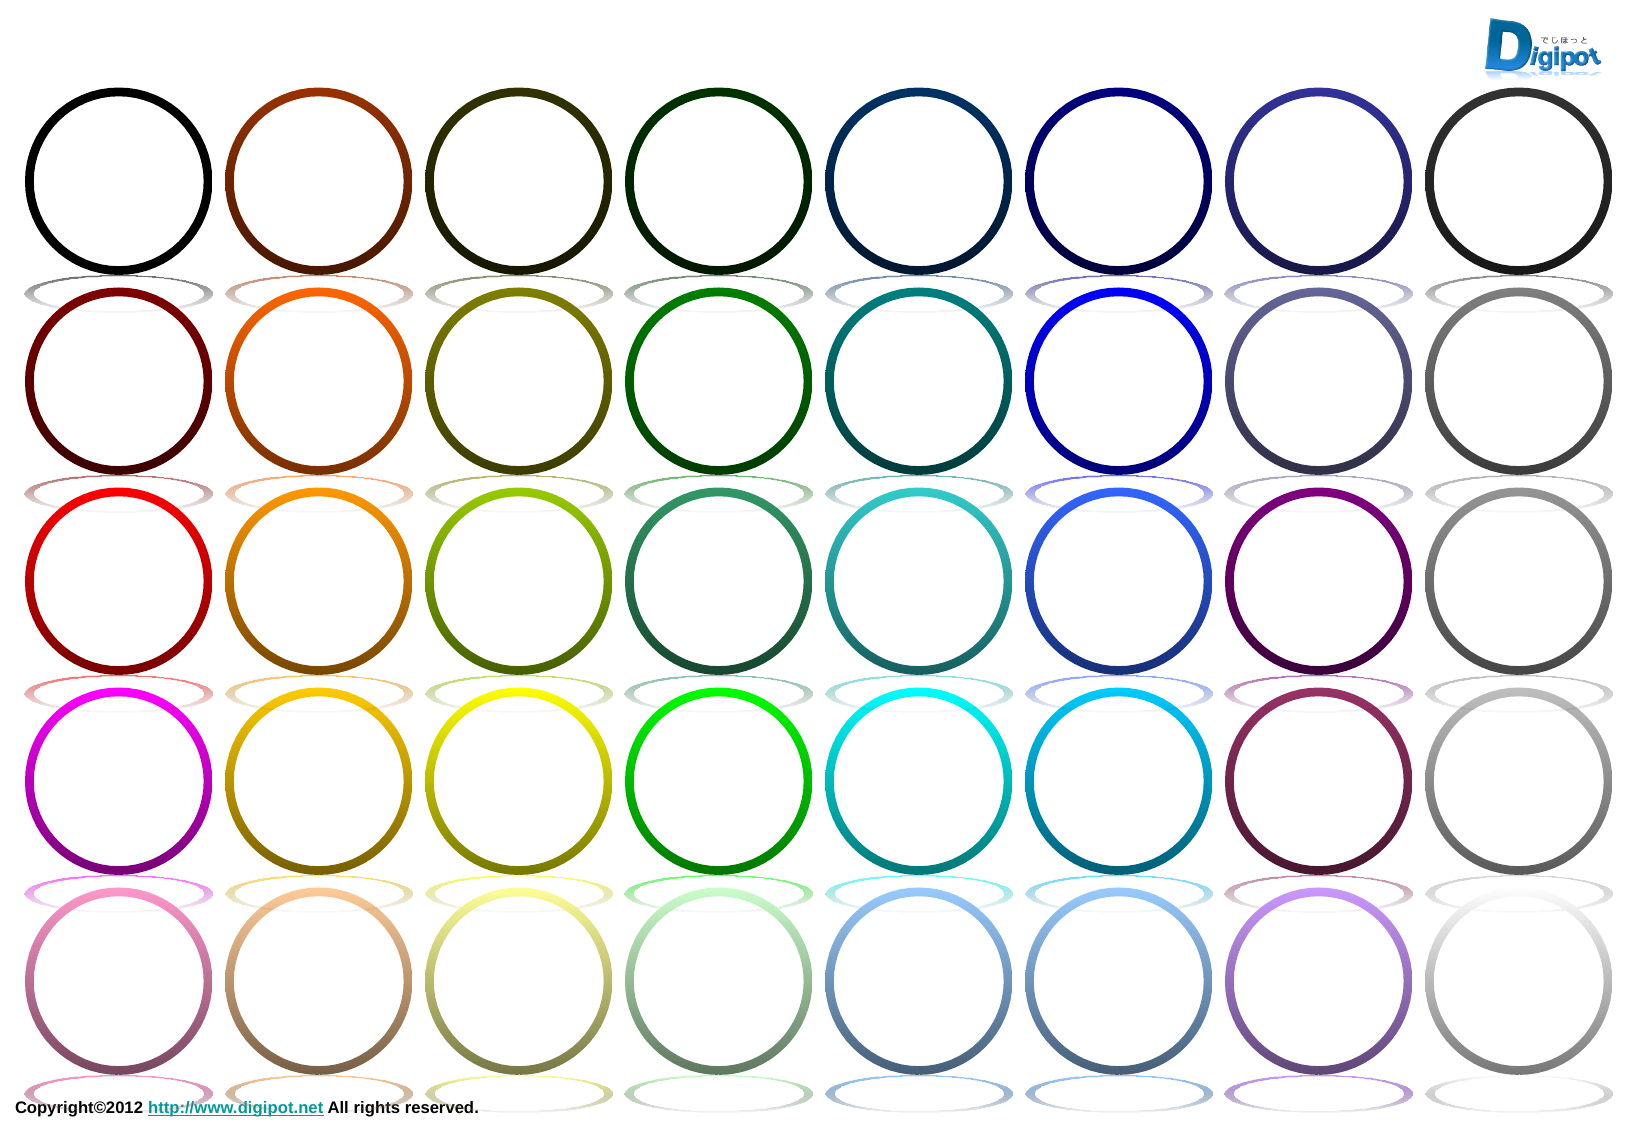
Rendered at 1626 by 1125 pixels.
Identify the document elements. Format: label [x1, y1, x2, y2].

text_box [24, 713, 213, 887]
text_box [824, 487, 1013, 713]
text_box [624, 887, 813, 1113]
text_box [1024, 887, 1213, 1113]
text_box [1424, 87, 1613, 287]
text_box [824, 887, 1013, 1113]
text_box [24, 487, 213, 713]
text_box [624, 287, 813, 487]
text_box [1024, 87, 1213, 287]
text_box [824, 713, 1013, 887]
text_box [424, 87, 613, 287]
text_box [624, 487, 813, 687]
text_box [824, 87, 1013, 287]
text_box [424, 287, 613, 487]
text_box [424, 687, 613, 887]
text_box [1024, 487, 1213, 713]
text_box [1424, 713, 1613, 887]
text_box [224, 487, 413, 713]
text_box [24, 87, 213, 287]
text_box [24, 287, 213, 487]
text_box [1224, 713, 1413, 887]
text_box [624, 87, 813, 287]
text_box [424, 487, 613, 687]
text_box [224, 874, 413, 1113]
text_box [624, 687, 813, 887]
text_box [424, 887, 613, 1113]
text_box [225, 713, 413, 874]
text_box [1424, 287, 1613, 487]
text_box [24, 887, 213, 1113]
text_box [1424, 887, 1613, 1113]
text_box [1224, 887, 1413, 1113]
text_box [1224, 87, 1413, 287]
text_box [224, 287, 413, 487]
text_box [1424, 487, 1613, 713]
text_box [1224, 487, 1413, 713]
text_box [224, 87, 413, 287]
picture [1485, 18, 1602, 82]
text_box [1224, 287, 1413, 487]
text_box [1024, 713, 1213, 887]
text_box [824, 287, 1013, 487]
text_box [1024, 287, 1213, 487]
